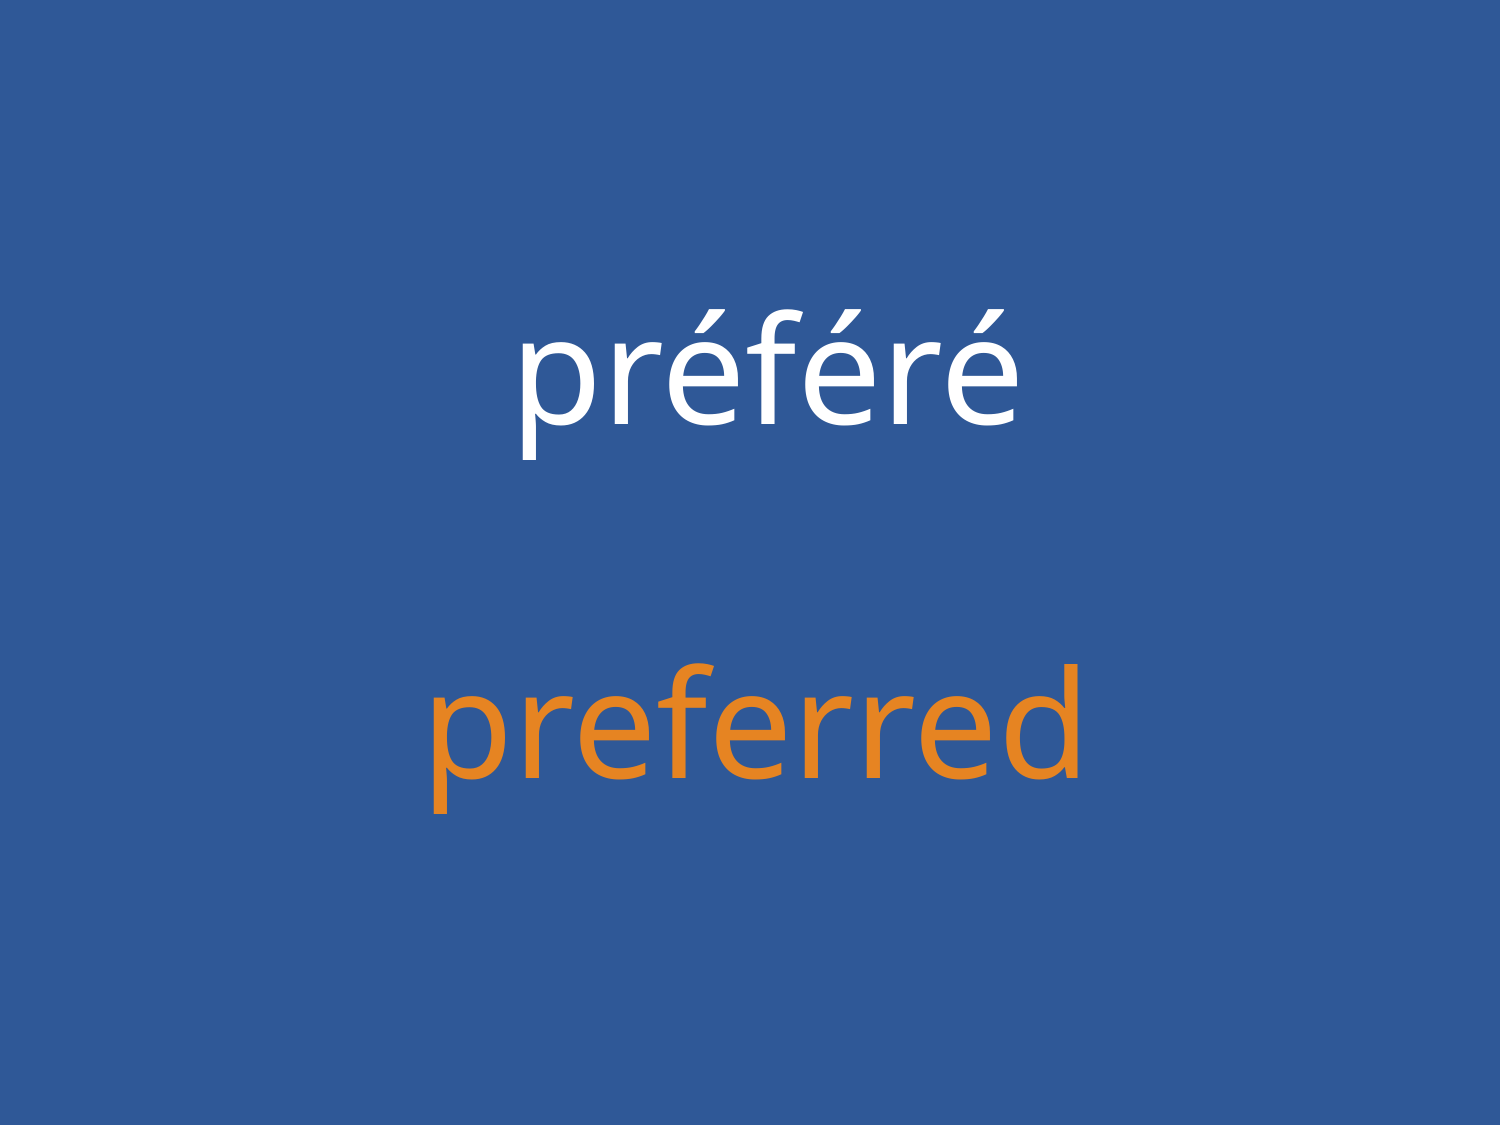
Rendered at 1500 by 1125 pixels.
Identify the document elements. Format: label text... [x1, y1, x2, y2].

text_box préféré [301, 267, 1235, 462]
text_box preferred [301, 621, 1211, 817]
